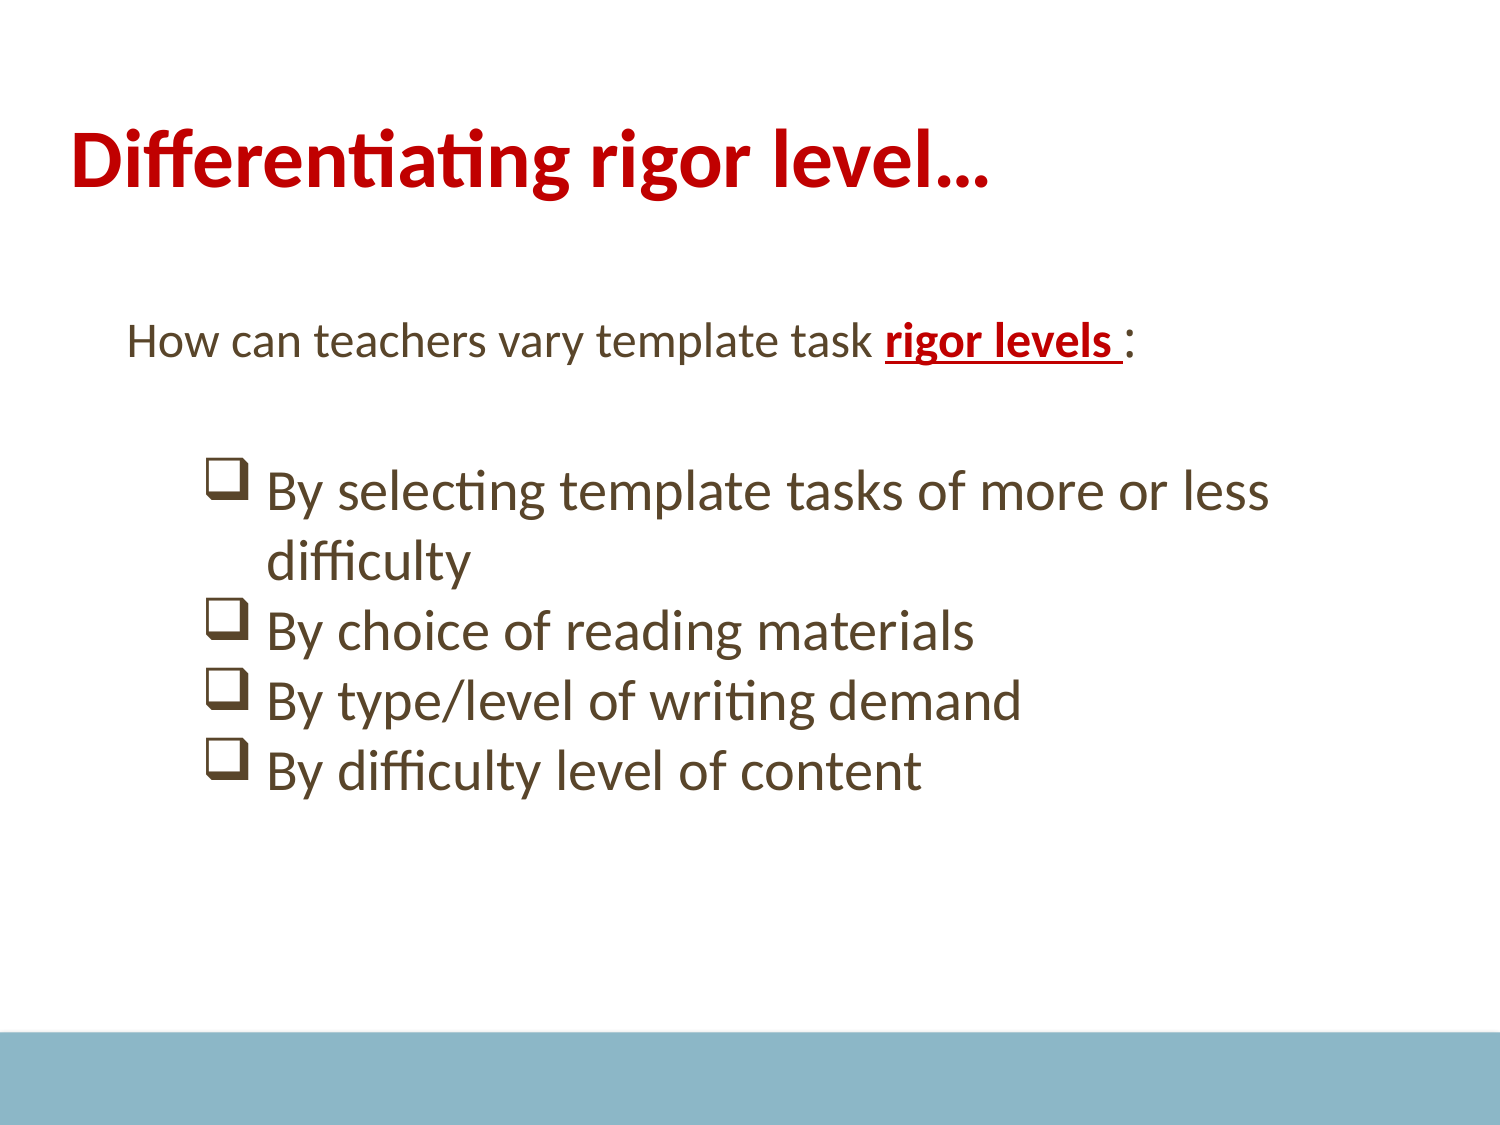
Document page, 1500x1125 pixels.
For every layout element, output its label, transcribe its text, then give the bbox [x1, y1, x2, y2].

text_box How can teachers vary template task rigor levels : By selecting template tasks of more or less difficulty By choice of reading materials By type/level of writing demand By difficulty level of content [111, 299, 1394, 810]
title Differentiating rigor level… [70, 114, 1421, 207]
